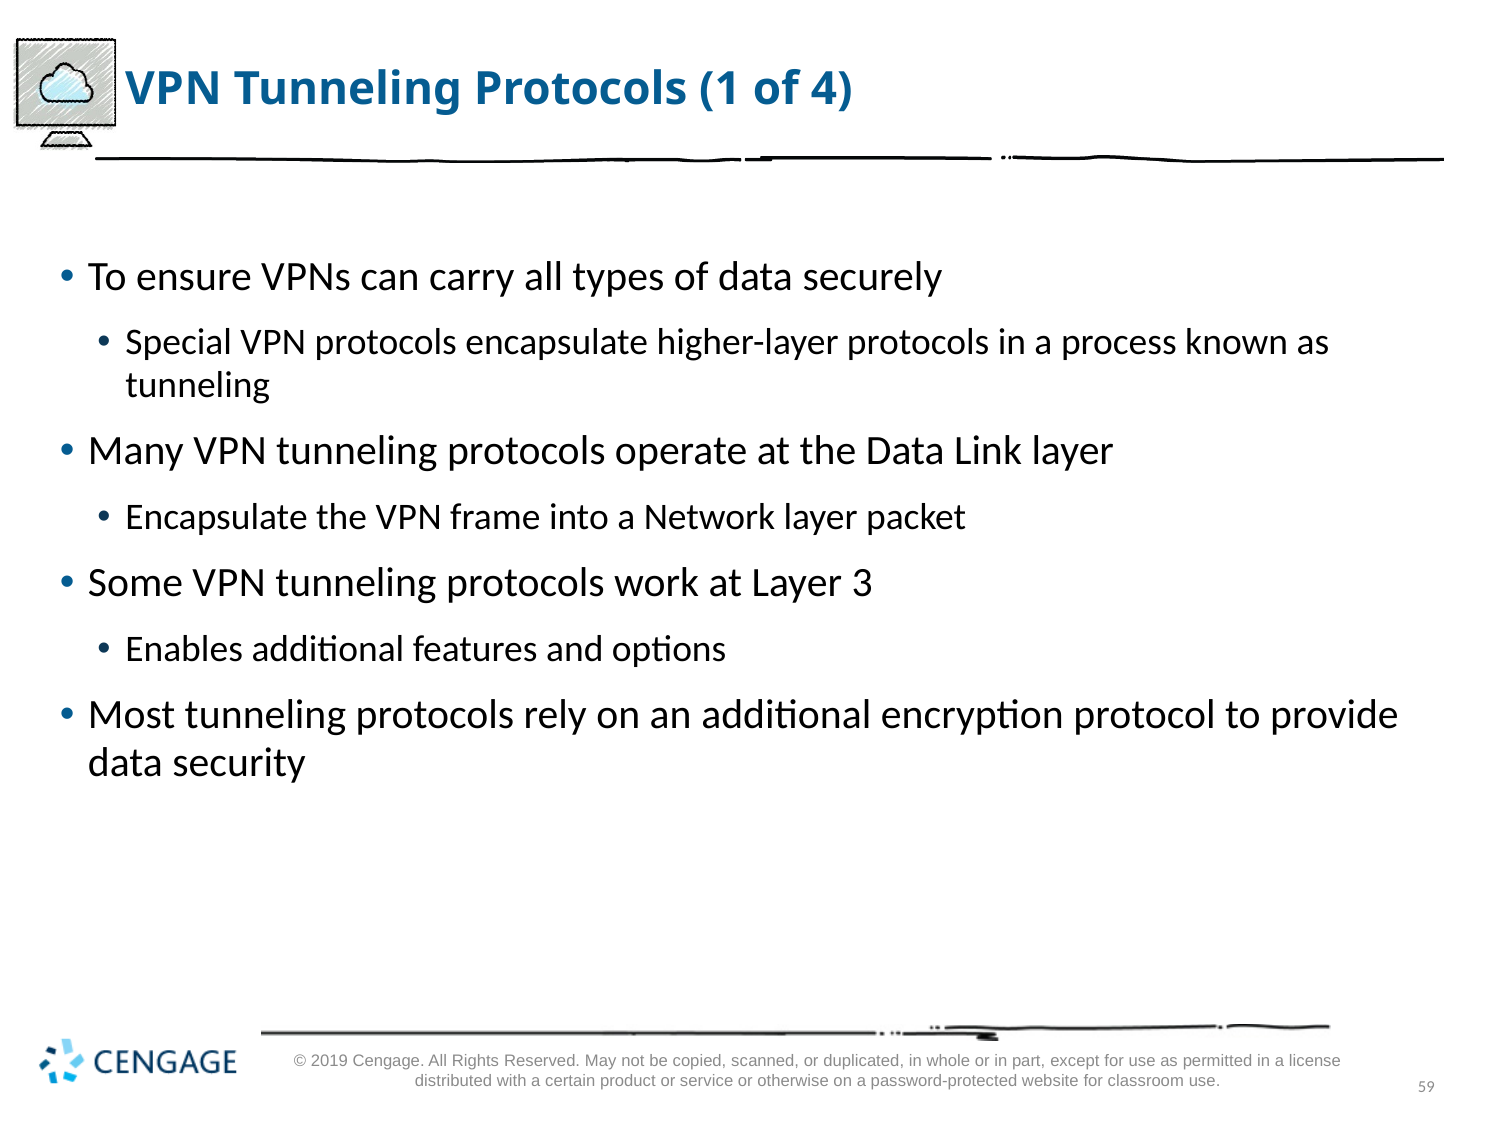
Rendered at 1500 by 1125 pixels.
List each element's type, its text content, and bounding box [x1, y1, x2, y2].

picture [95, 155, 1444, 163]
footer © 2019 Cengage. All Rights Reserved. May not be copied, scanned, or duplicated, in whole or in part, except for use as permitted in a license distributed with a certain product or service or otherwise on a password-protected website for classroom use. [262, 1050, 1375, 1091]
picture [19, 1025, 249, 1096]
picture [13, 36, 117, 151]
list To ensure V P Ns can carry all types of data securely Special V P N protocols encapsulate higher-layer protocols in a process known as tunneling Many V P N tunneling protocols operate at the Data Link layer Encapsulate the V P N frame into a Network layer packet Some V P N tunneling protocols work at Layer 3 Enables additional features and options Most tunneling protocols rely on an additional encryption protocol to provide data security [59, 252, 1441, 792]
picture [261, 1024, 1331, 1041]
title V P N Tunneling Protocols (1 of 4) [125, 66, 1442, 116]
